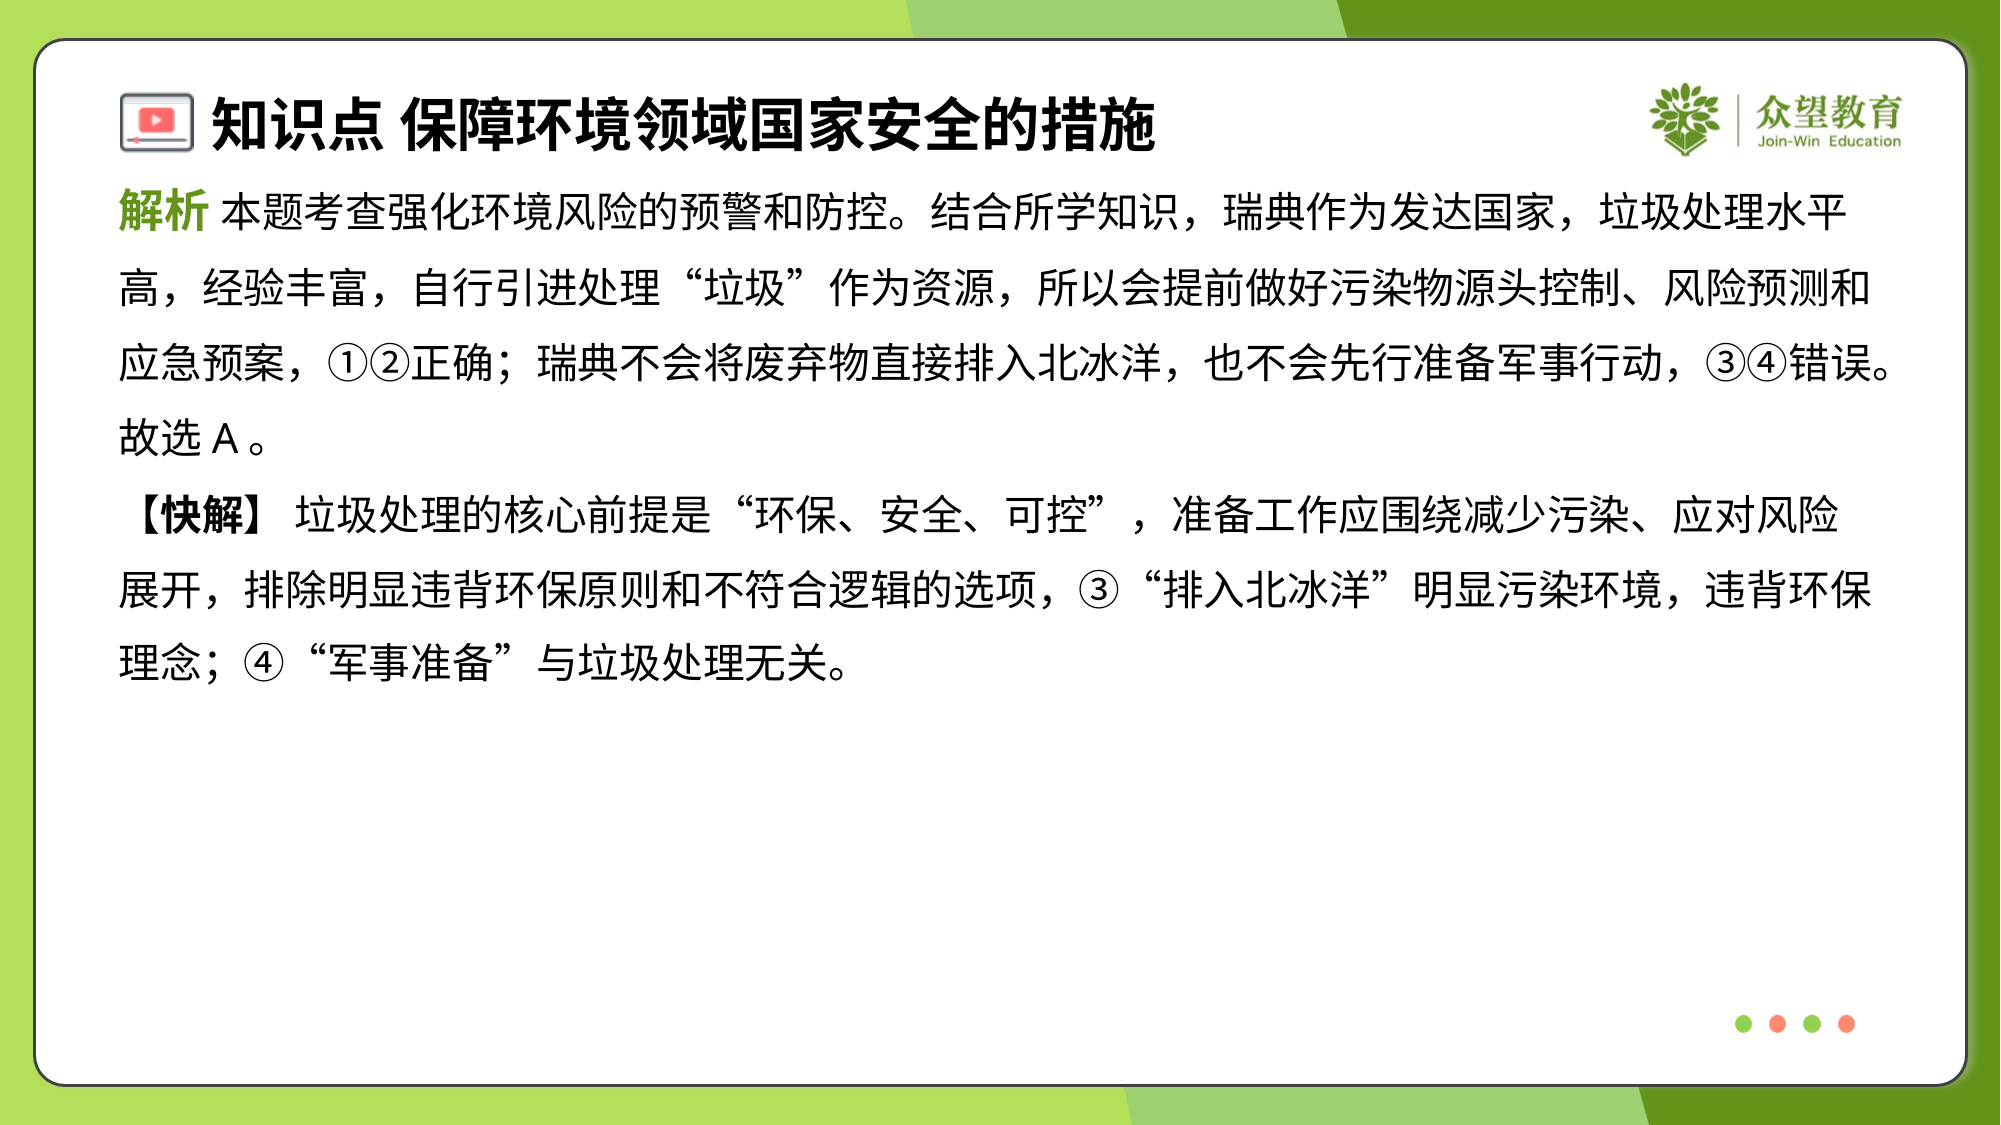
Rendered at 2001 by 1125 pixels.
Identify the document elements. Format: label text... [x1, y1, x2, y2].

picture [0, 0, 2000, 1125]
text_box 解析 本题考查强化环境风险的预警和防控。结合所学知识，瑞典作为发达国家，垃圾处理水平 高，经验丰富，自行引进处理“垃圾”作为资源，所以会提前做好污染物源头控制、风险预测和 应急预案，①②正确；瑞典不会将废弃物直接排入北冰洋，也不会先行准备军事行动，③④错误。 故选A。 【快解】 垃圾处理的核心前提是“环保、安全、可控”，准备工作应围绕减少污染、应对风险 展开，排除明显违背环保原则和不符合逻辑的选项，③“排入北冰洋”明显污染环境，违背环保 理念；④“军事准备”与垃圾处理无关。 [118, 159, 1883, 680]
